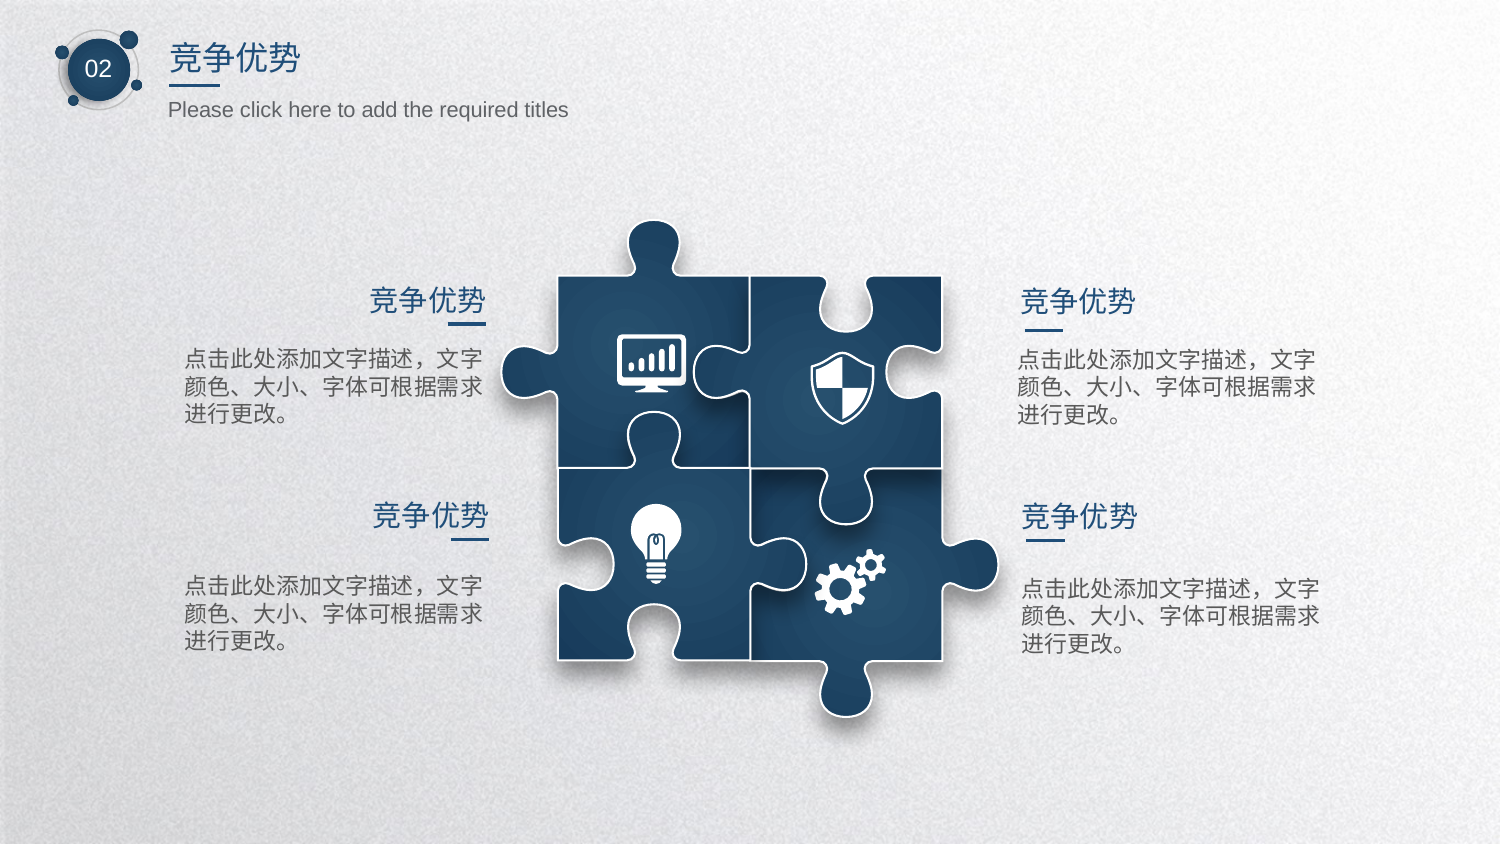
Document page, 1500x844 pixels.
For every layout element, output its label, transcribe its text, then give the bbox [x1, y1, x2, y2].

text_box 竞争优势 [155, 490, 505, 541]
text_box 02 [69, 45, 128, 91]
text_box 竞争优势 [1006, 491, 1356, 541]
text_box 点击此处添加文字描述，文字颜色、大小、字体可根据需求进行更改。 [1006, 567, 1336, 665]
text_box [749, 468, 999, 717]
text_box 竞争优势 [154, 30, 318, 85]
text_box 点击此处添加文字描述，文字颜色、大小、字体可根据需求进行更改。 [169, 564, 516, 662]
text_box 点击此处添加文字描述，文字颜色、大小、字体可根据需求进行更改。 [169, 337, 501, 435]
text_box Please click here to add the required titles [153, 88, 677, 130]
picture [0, 0, 1500, 844]
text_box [557, 411, 807, 661]
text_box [501, 219, 750, 469]
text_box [693, 275, 943, 525]
text_box 点击此处添加文字描述，文字颜色、大小、字体可根据需求进行更改。 [1002, 338, 1336, 436]
text_box 竞争优势 [152, 275, 501, 325]
text_box 竞争优势 [1005, 275, 1355, 326]
